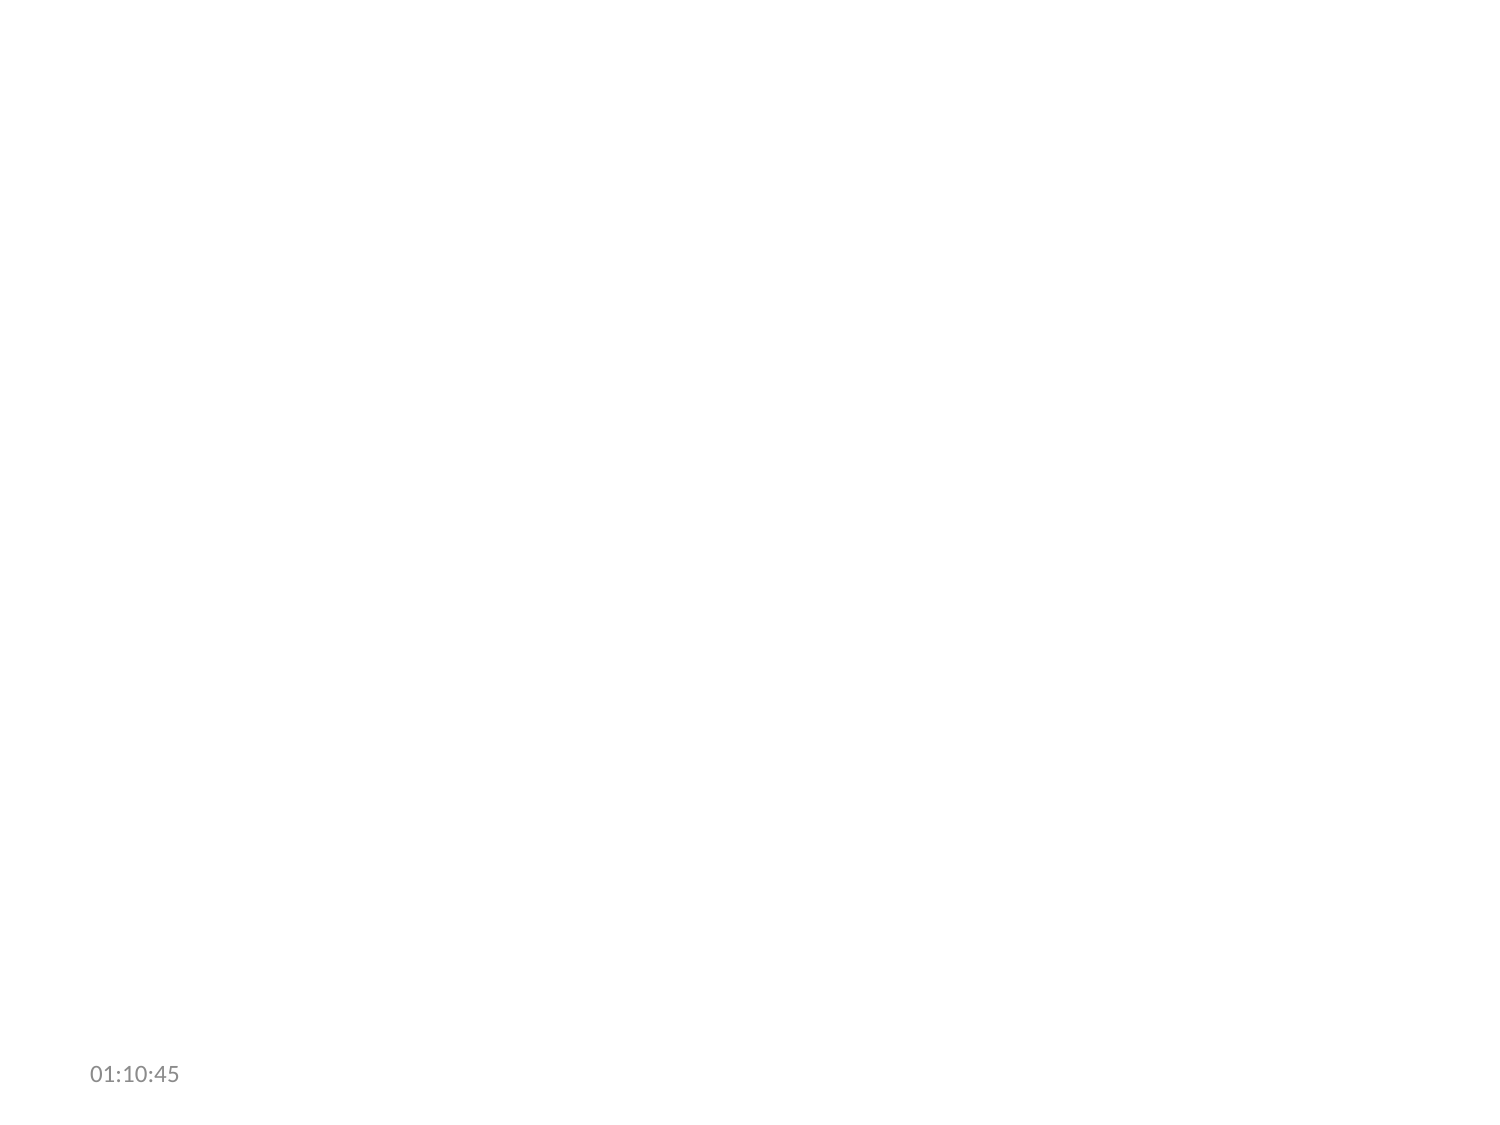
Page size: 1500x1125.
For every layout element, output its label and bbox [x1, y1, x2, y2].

slide_number [75, 1042, 425, 1103]
